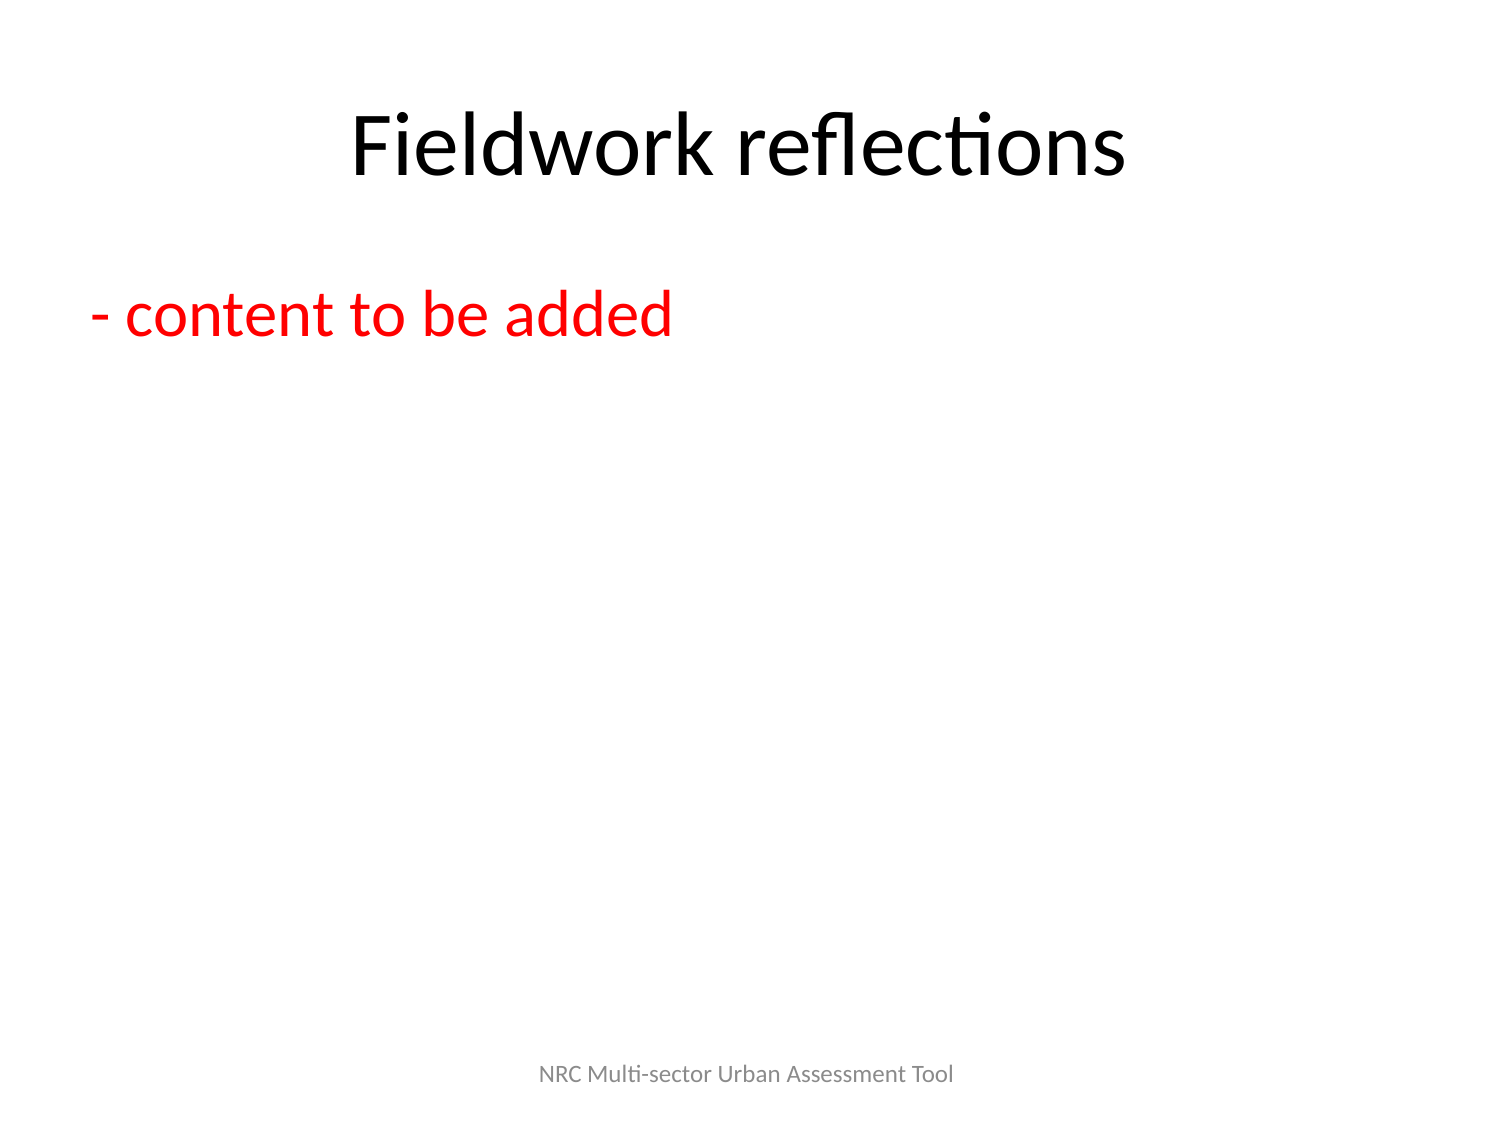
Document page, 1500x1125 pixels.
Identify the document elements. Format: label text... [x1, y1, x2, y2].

footer NRC Multi-sector Urban Assessment Tool [512, 1042, 988, 1103]
list - content to be added [75, 262, 1425, 1005]
title Fieldwork reflections [75, 45, 1425, 233]
